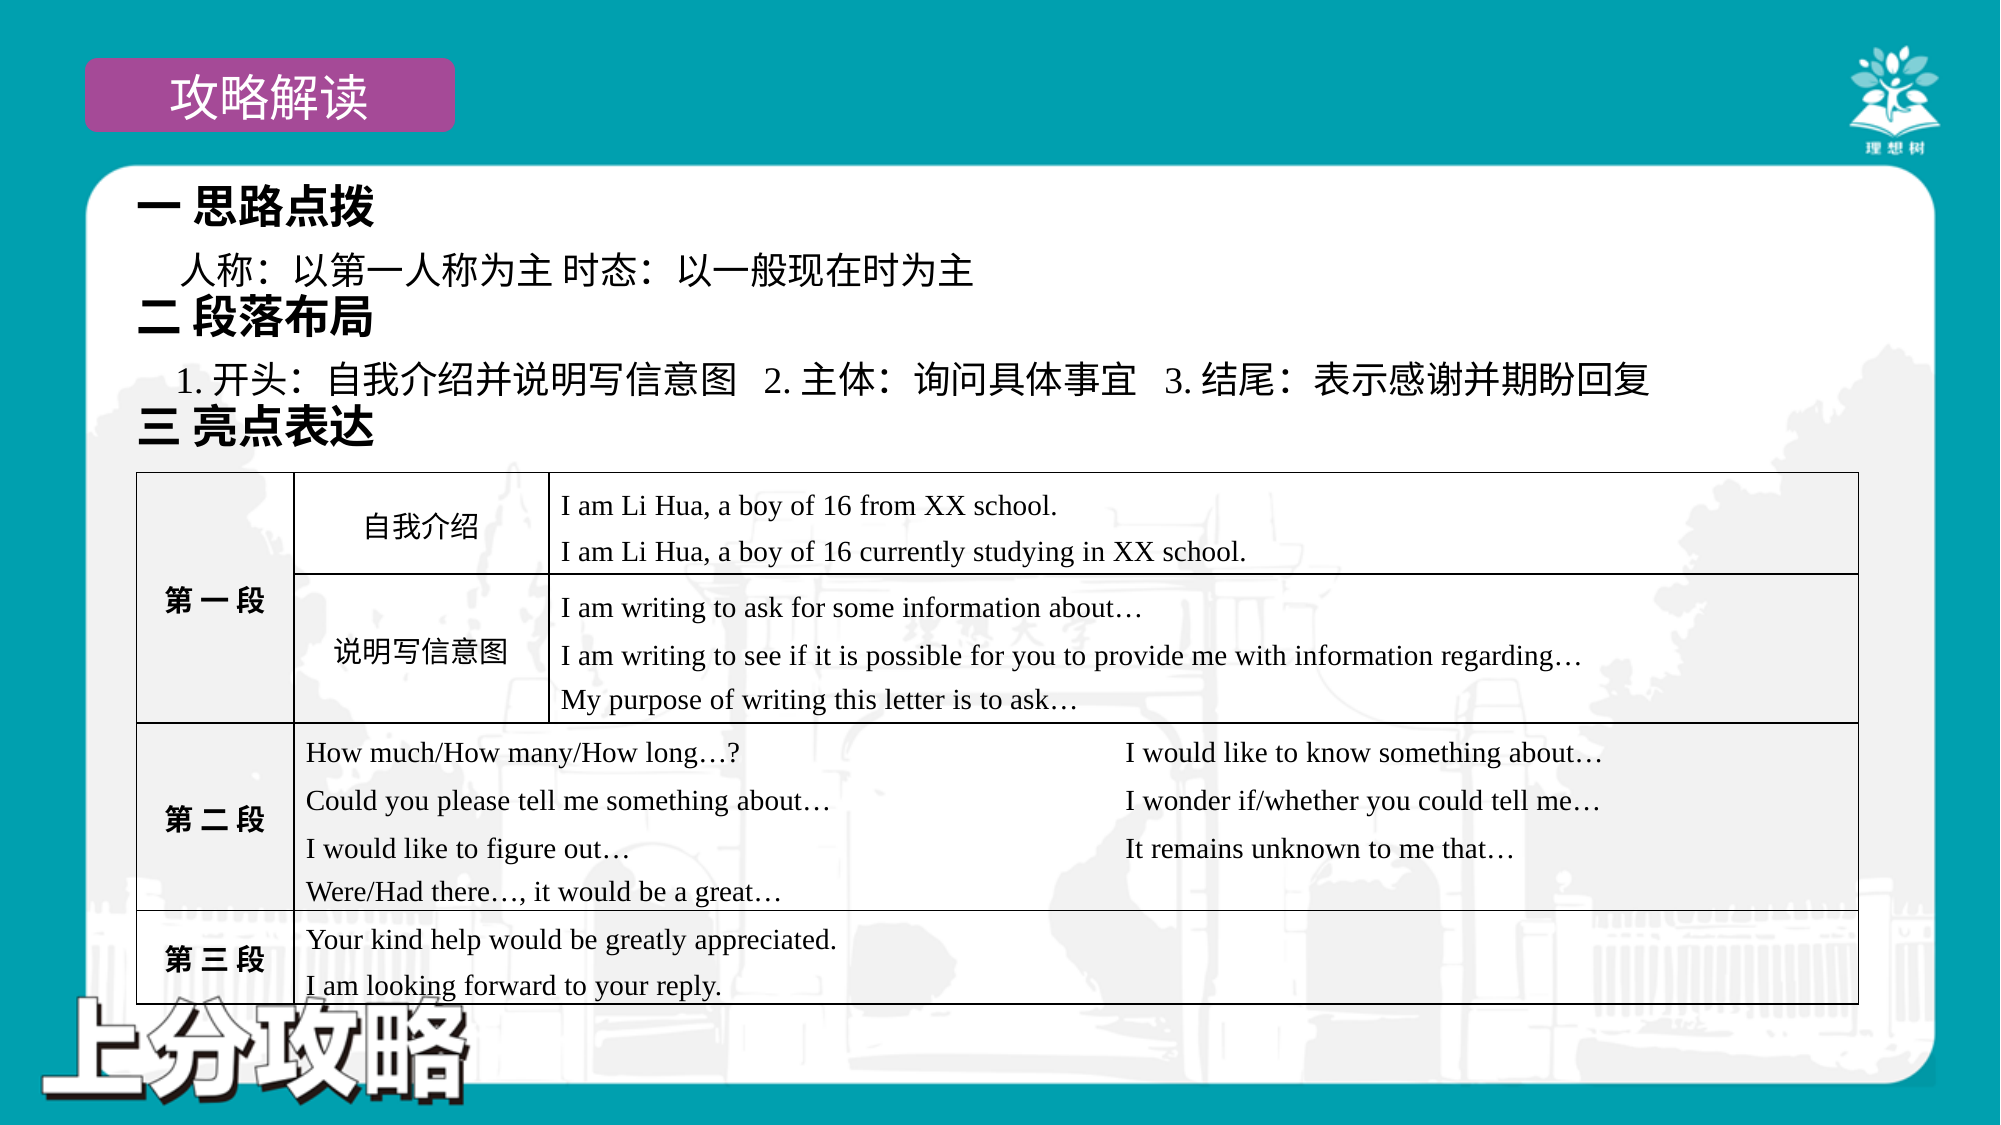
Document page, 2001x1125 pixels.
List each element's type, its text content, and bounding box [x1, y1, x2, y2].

table_cell Your kind help would be greatly appreciated. I am looking forward to your reply. [295, 911, 1858, 1003]
text_box 一 思路点拨 [136, 176, 1865, 232]
table_header 自我介绍 [295, 473, 548, 573]
text_box 1.开头：自我介绍并说明写信意图 2.主体：询问具体事宜 3.结尾：表示感谢并期盼回复 [136, 342, 1865, 395]
table_cell 说明写信意图 [295, 575, 548, 722]
table_header I am Li Hua, a boy of 16 from XX school. I am Li Hua, a boy of 16 currently studying in XX school. [550, 473, 1858, 573]
text_box 三 亮点表达 [136, 395, 1865, 451]
table_cell 第 二 段 [137, 724, 293, 910]
text_box 二 段落布局 [136, 286, 1865, 342]
table_cell I am writing to ask for some information about… I am writing to see if it is possible for you to provide me with information regarding… My purpose of writing this letter is to ask… [550, 575, 1858, 722]
table_cell 第 三 段 [137, 911, 293, 1003]
table_header 第 一 段 [137, 473, 293, 722]
picture [0, 0, 2000, 1125]
table_cell How much/How many/How long…? I would like to know something about… Could you please tell me something about… I wonder if/whether you could tell me… I would like to figure out… It remains unknown to me that… Were/Had there…, it would be a great… [295, 724, 1858, 910]
text_box 人称：以第一人称为主 时态：以一般现在时为主 [136, 233, 1865, 286]
